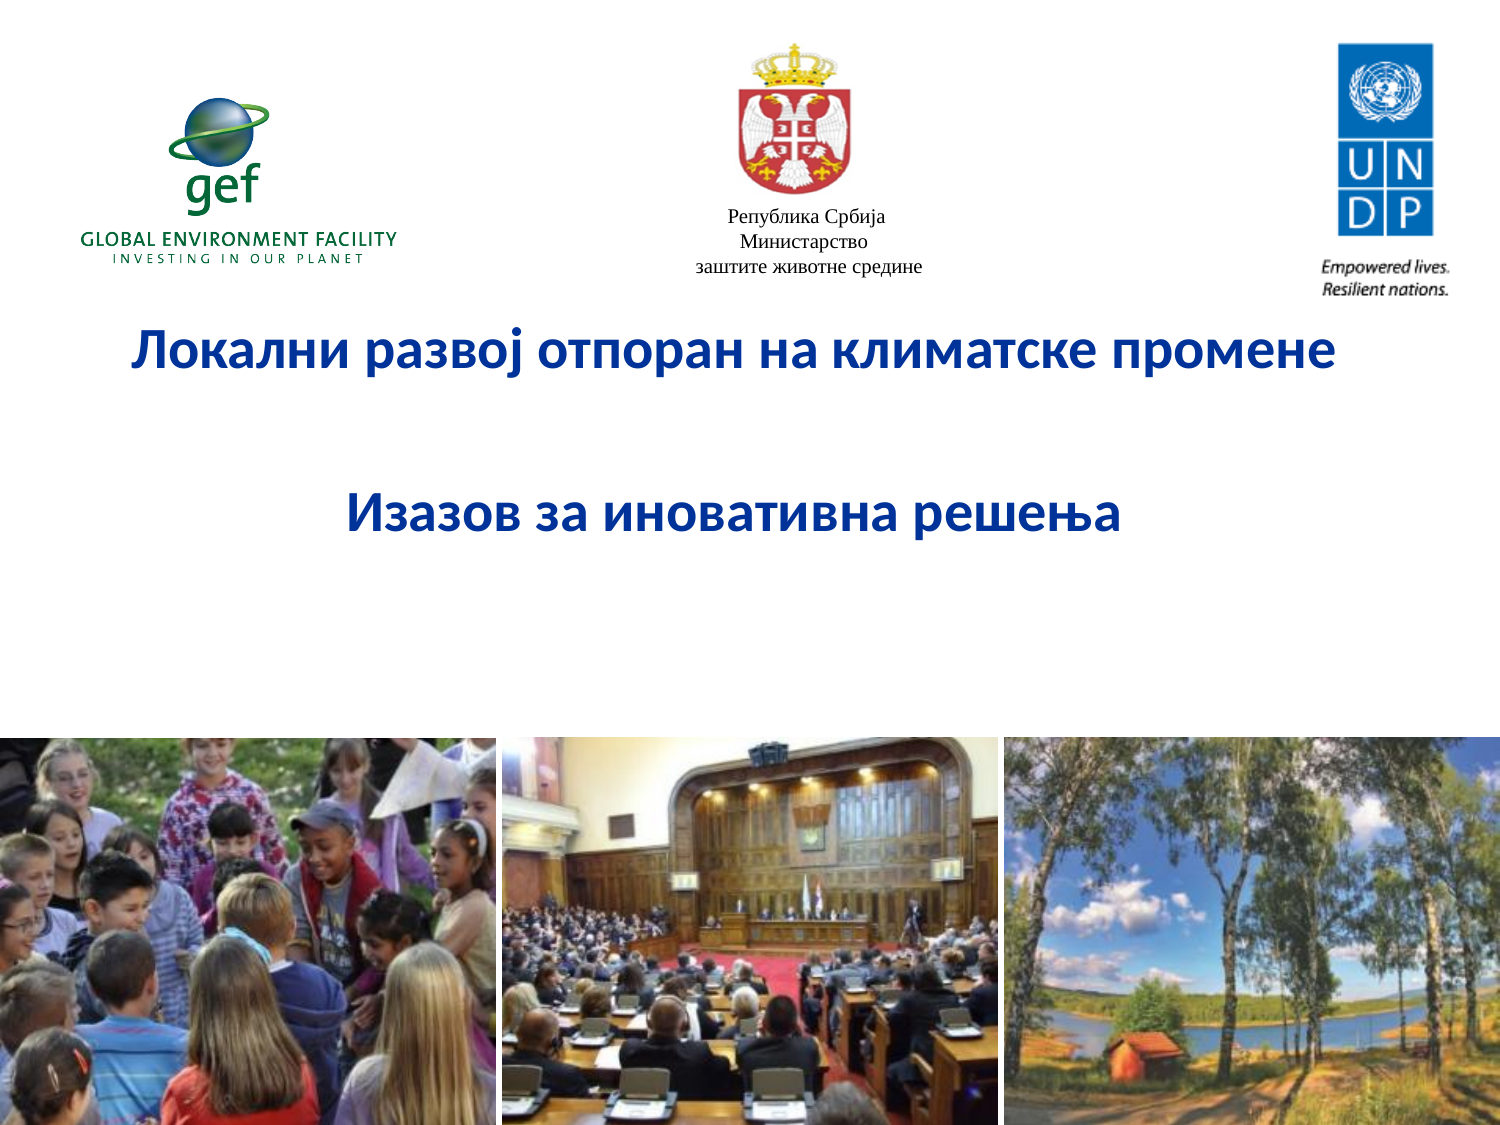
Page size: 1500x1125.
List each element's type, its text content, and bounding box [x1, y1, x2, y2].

picture [0, 738, 496, 1125]
picture [502, 737, 998, 1125]
picture [735, 43, 854, 196]
picture [73, 95, 402, 268]
picture [1312, 37, 1456, 302]
picture [1004, 737, 1500, 1125]
list Локални развој отпоран на климатске промене Изазов за иновативна решења [84, 302, 1385, 498]
text_box Република Србија Министарство заштите животне средине [580, 195, 1033, 285]
